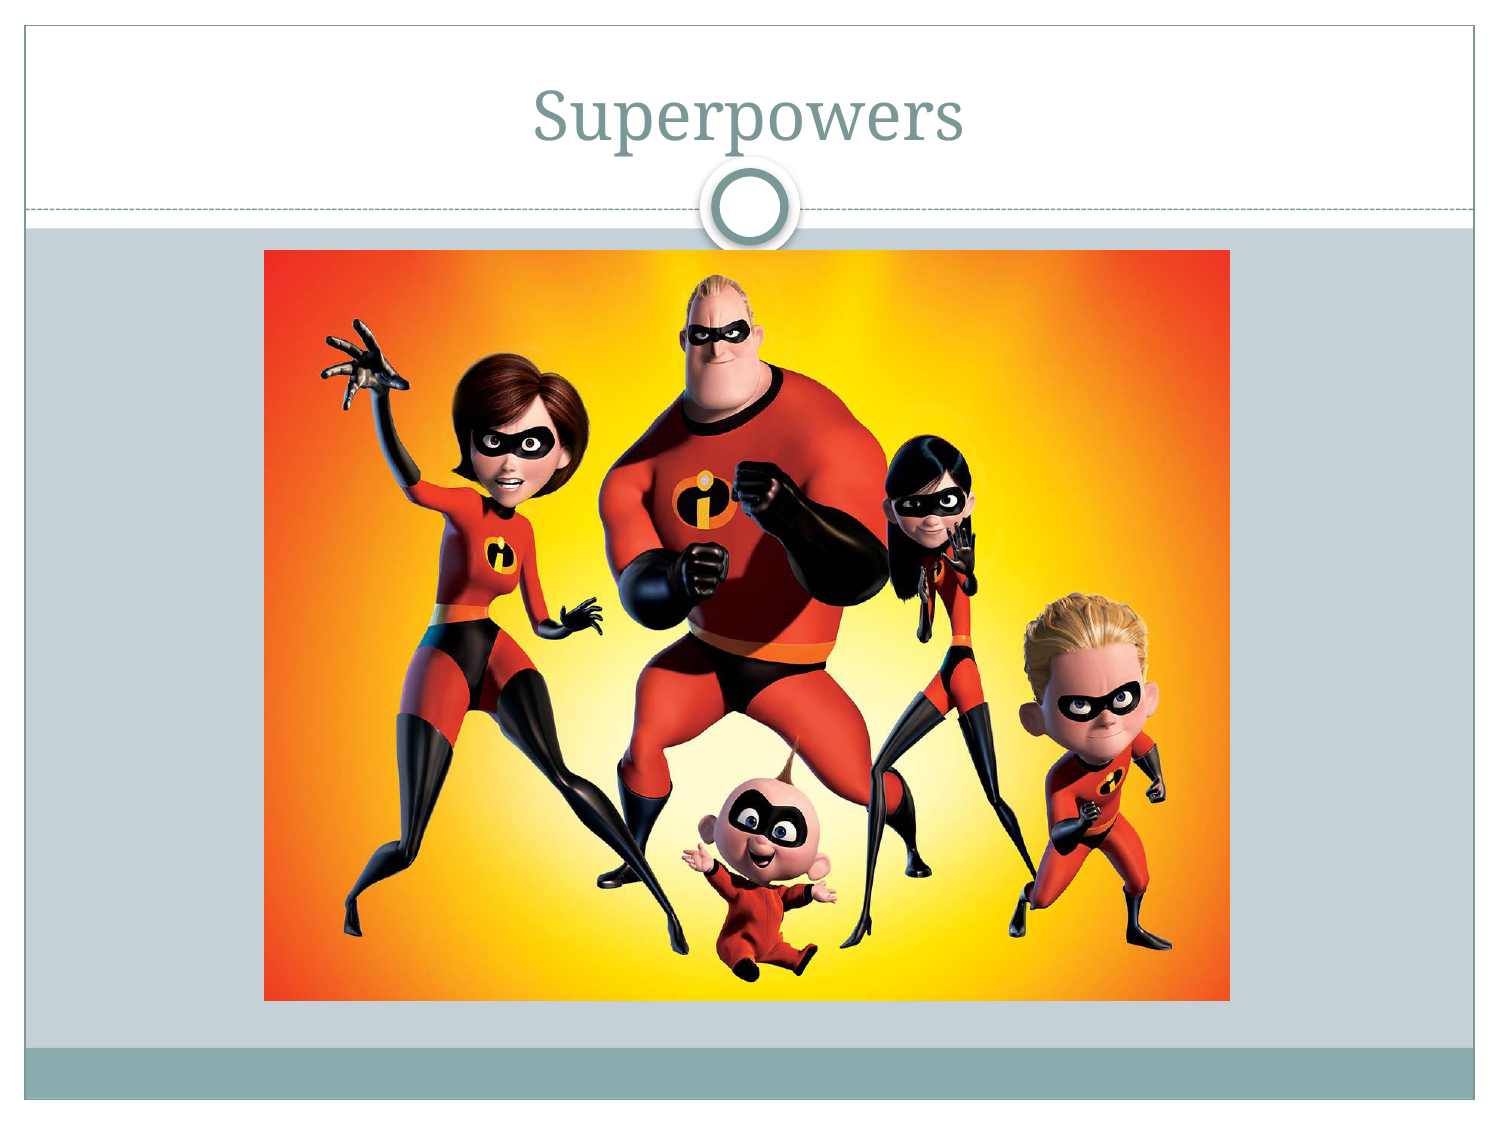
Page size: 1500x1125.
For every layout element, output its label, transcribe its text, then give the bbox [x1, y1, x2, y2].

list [49, 250, 1445, 1001]
title Superpowers [49, 37, 1450, 162]
